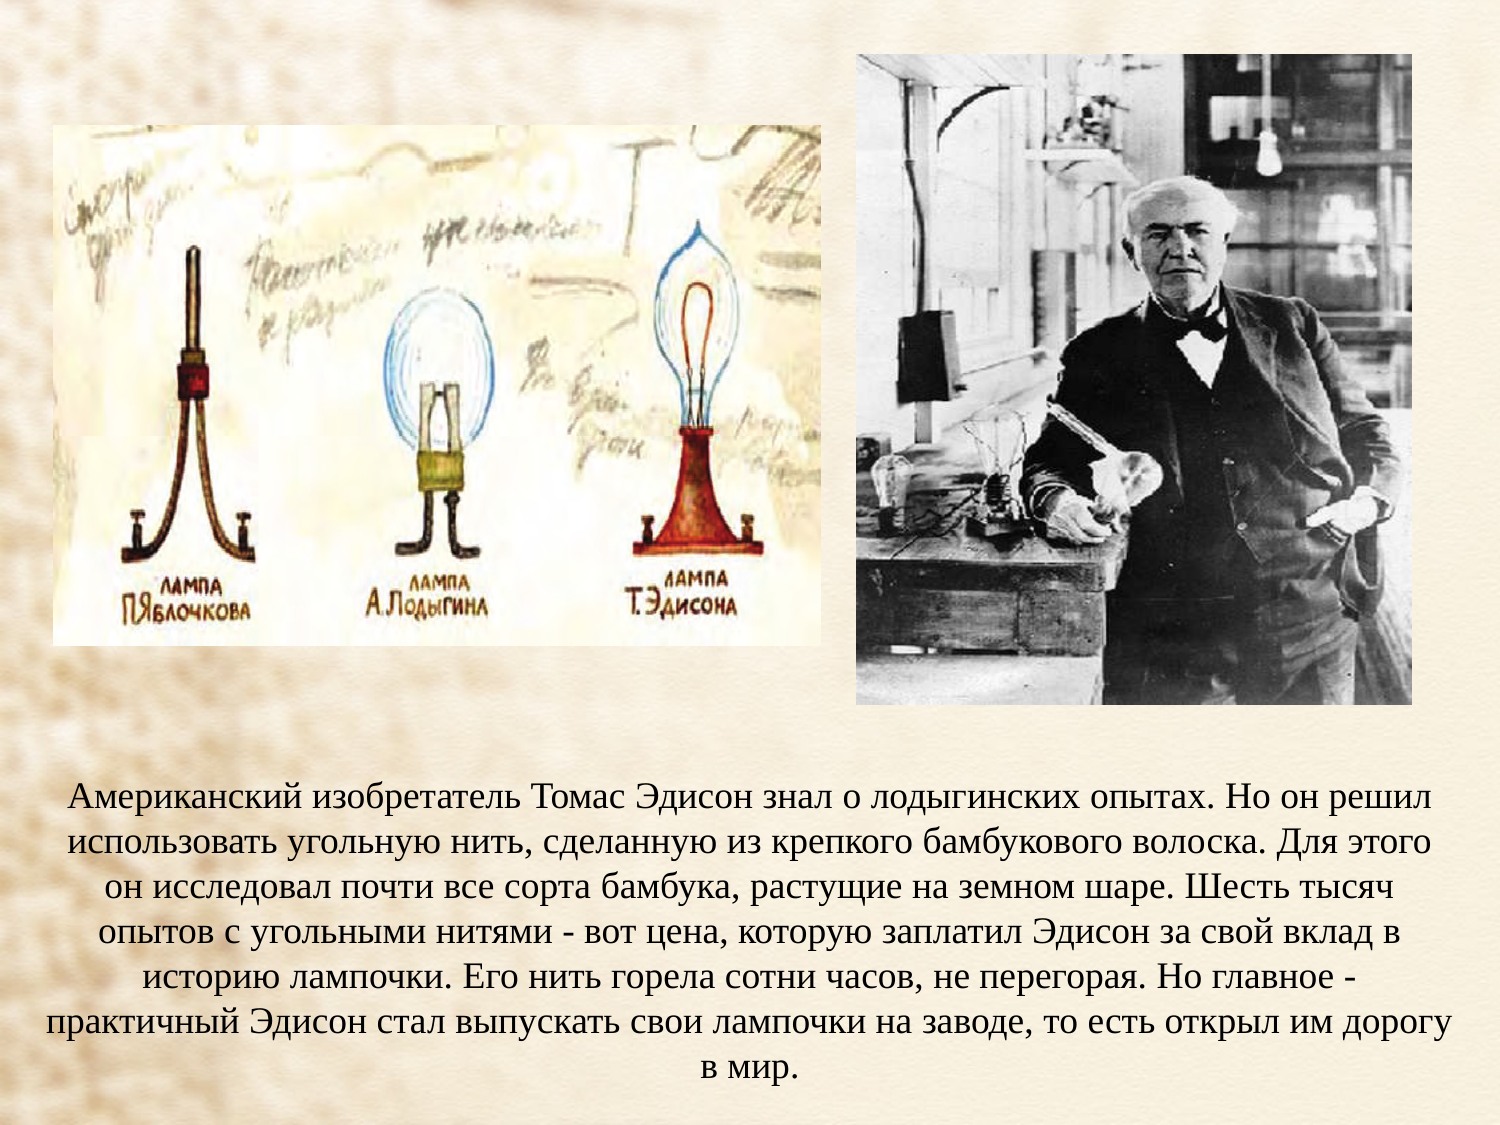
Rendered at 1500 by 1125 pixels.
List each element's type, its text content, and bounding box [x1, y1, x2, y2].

picture [0, 0, 1500, 1125]
text_box Американский изобретатель Томас Эдисон знал о лодыгинских опытах. Но он решил использовать угольную нить, сделанную из крепкого бамбукового волоска. Для этого он исследовал почти все сорта бамбука, растущие на земном шаре. Шесть тысяч опытов с угольными нитями - вот цена, которую заплатил Эдисон за свой вклад в историю лампочки. Его нить горела сотни часов, не перегорая. Но главное - практичный Эдисон стал выпускать свои лампочки на заводе, то есть открыл им дорогу в мир. [29, 763, 1471, 1093]
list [52, 125, 821, 646]
